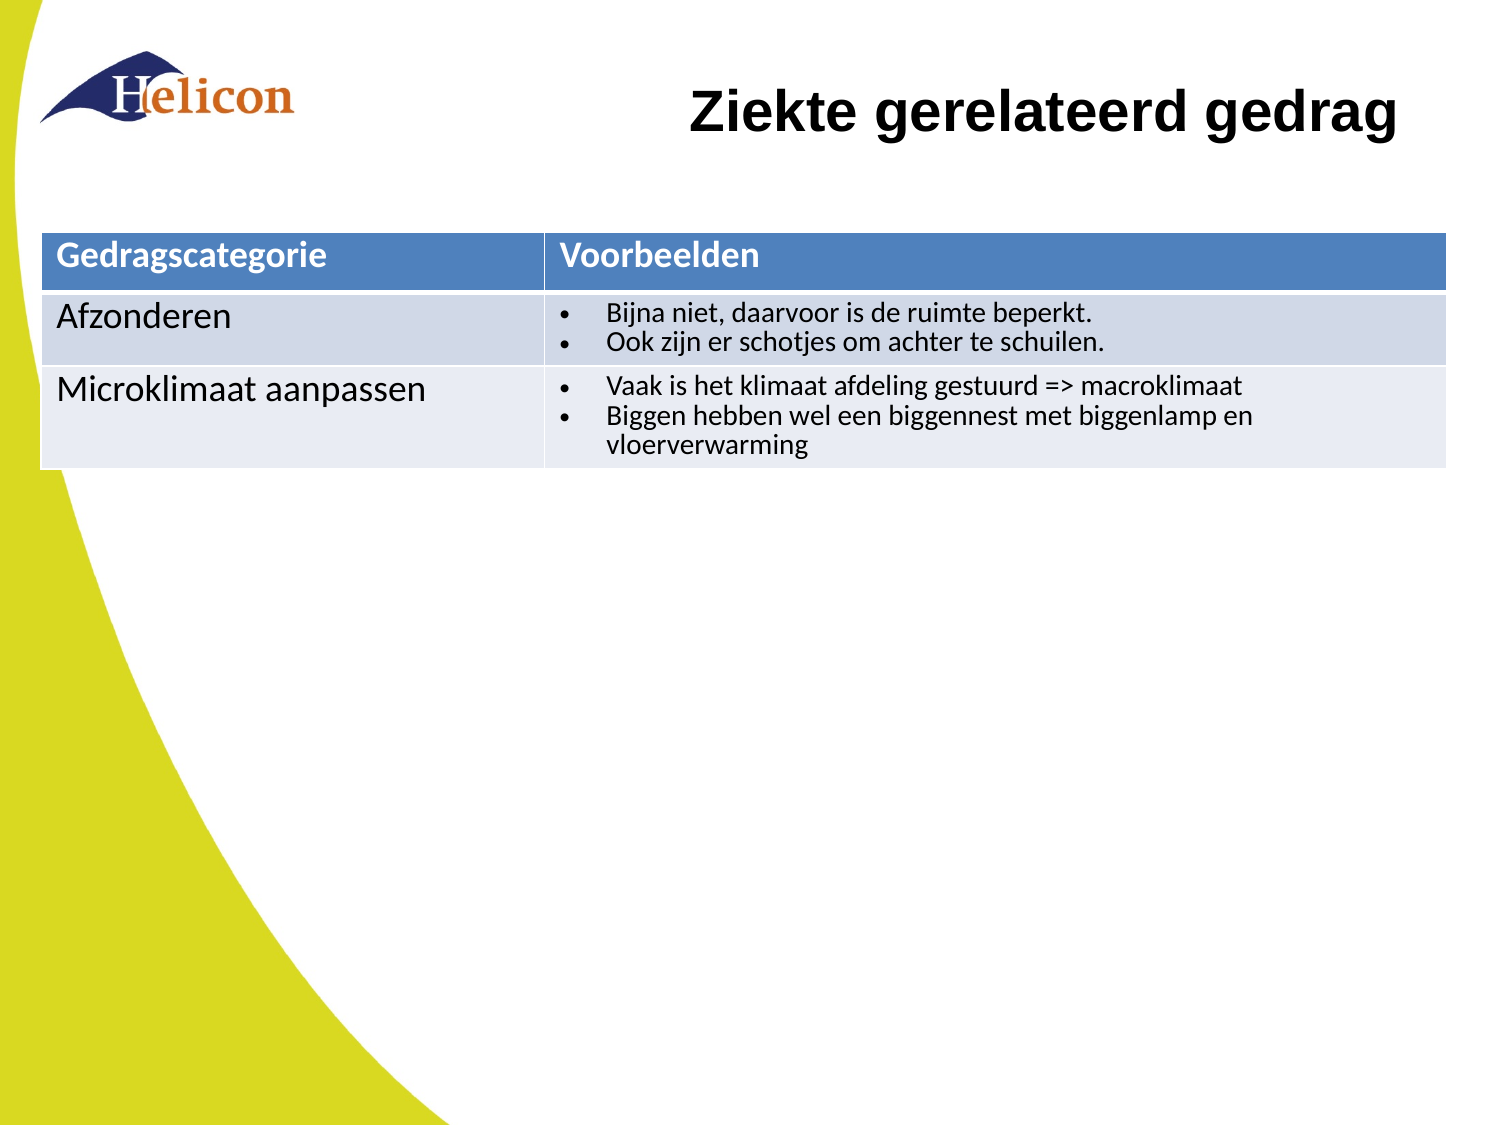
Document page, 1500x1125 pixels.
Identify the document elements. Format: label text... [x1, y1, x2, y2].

picture [0, 0, 1500, 1125]
table_header Gedragscategorie [42, 233, 544, 290]
table_header Voorbeelden [545, 233, 1446, 290]
table_cell Vaak is het klimaat afdeling gestuurd => macroklimaat Biggen hebben wel een biggennest met biggenlamp en vloerverwarming [545, 367, 1446, 468]
title Ziekte gerelateerd gedrag [324, 54, 1415, 161]
table_cell Afzonderen [42, 295, 544, 365]
table_cell Bijna niet, daarvoor is de ruimte beperkt. Ook zijn er schotjes om achter te schuilen. [545, 295, 1446, 365]
table_cell Microklimaat aanpassen [42, 367, 544, 468]
